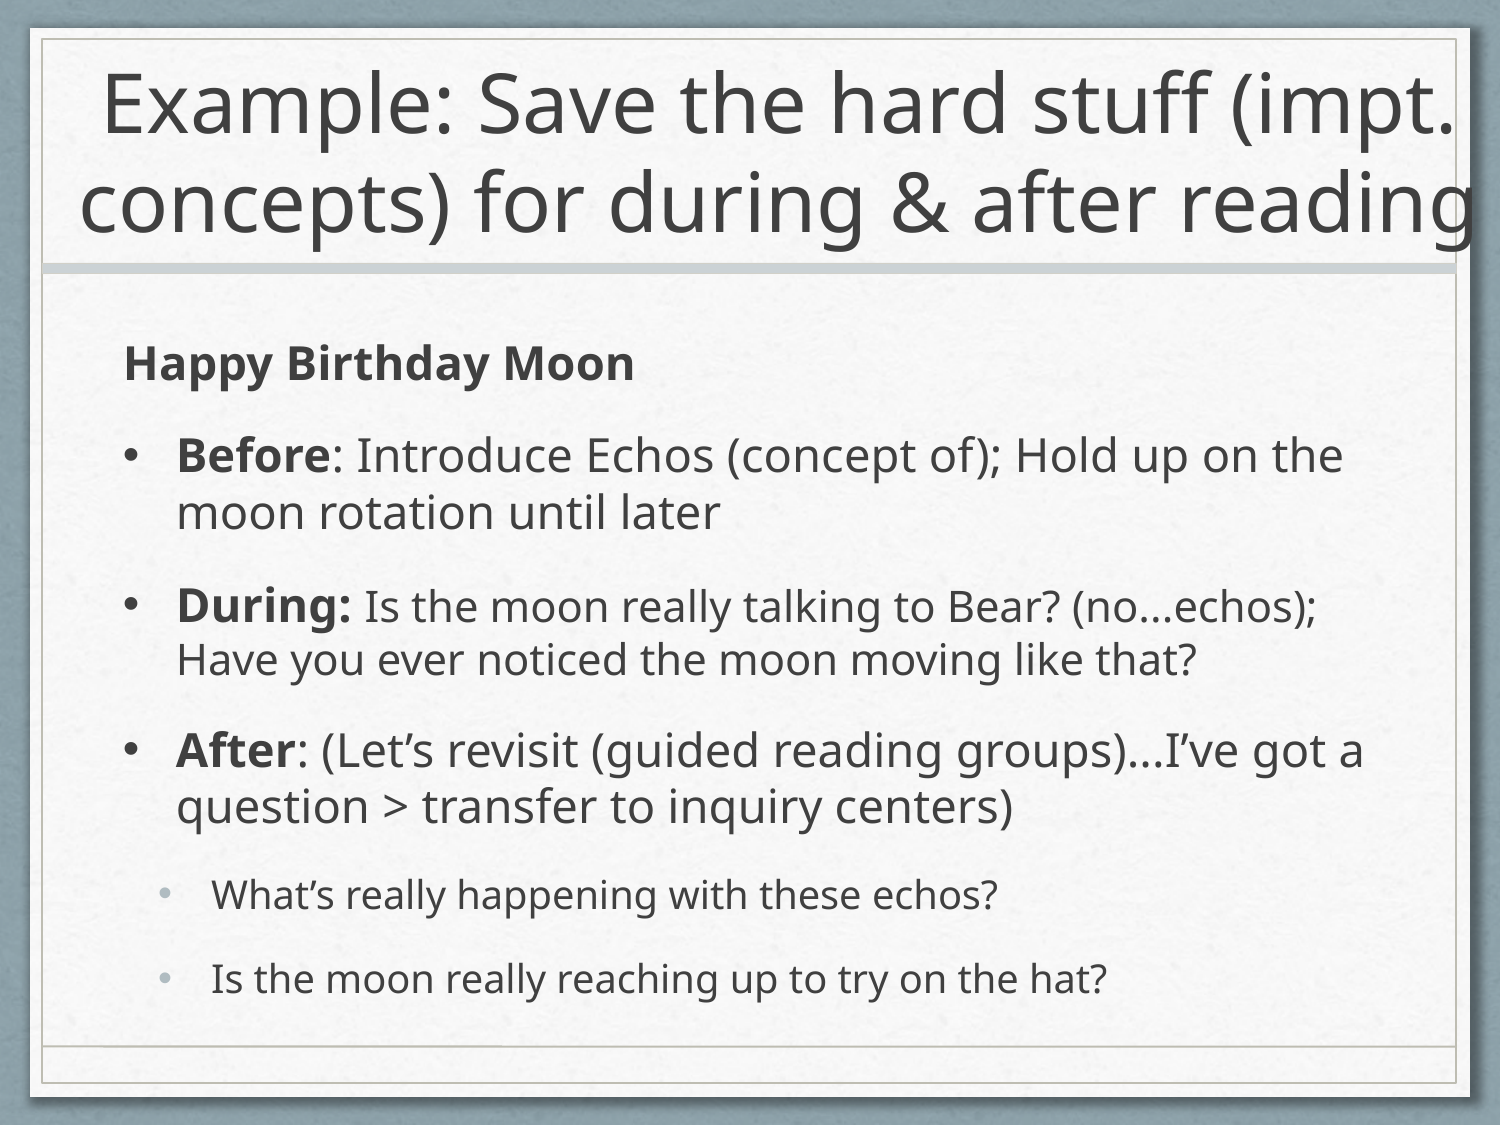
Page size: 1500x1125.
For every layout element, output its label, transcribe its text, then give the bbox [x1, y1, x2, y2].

picture [43, 1048, 1455, 1082]
picture [43, 274, 1455, 1045]
list Happy Birthday Moon Before: Introduce Echos (concept of); Hold up on the moon rotation until later During: Is the moon really talking to Bear? (no...echos); Have you ever noticed the moon moving like that? After: (Let’s revisit (guided reading groups)...I’ve got a question > transfer to inquiry centers) What’s really happening with these echos? Is the moon really reaching up to try on the hat? [107, 325, 1394, 1017]
picture [30, 28, 1470, 1097]
title Example: Save the hard stuff (impt. concepts) for during & after reading [59, 40, 1500, 260]
picture [43, 40, 1455, 262]
